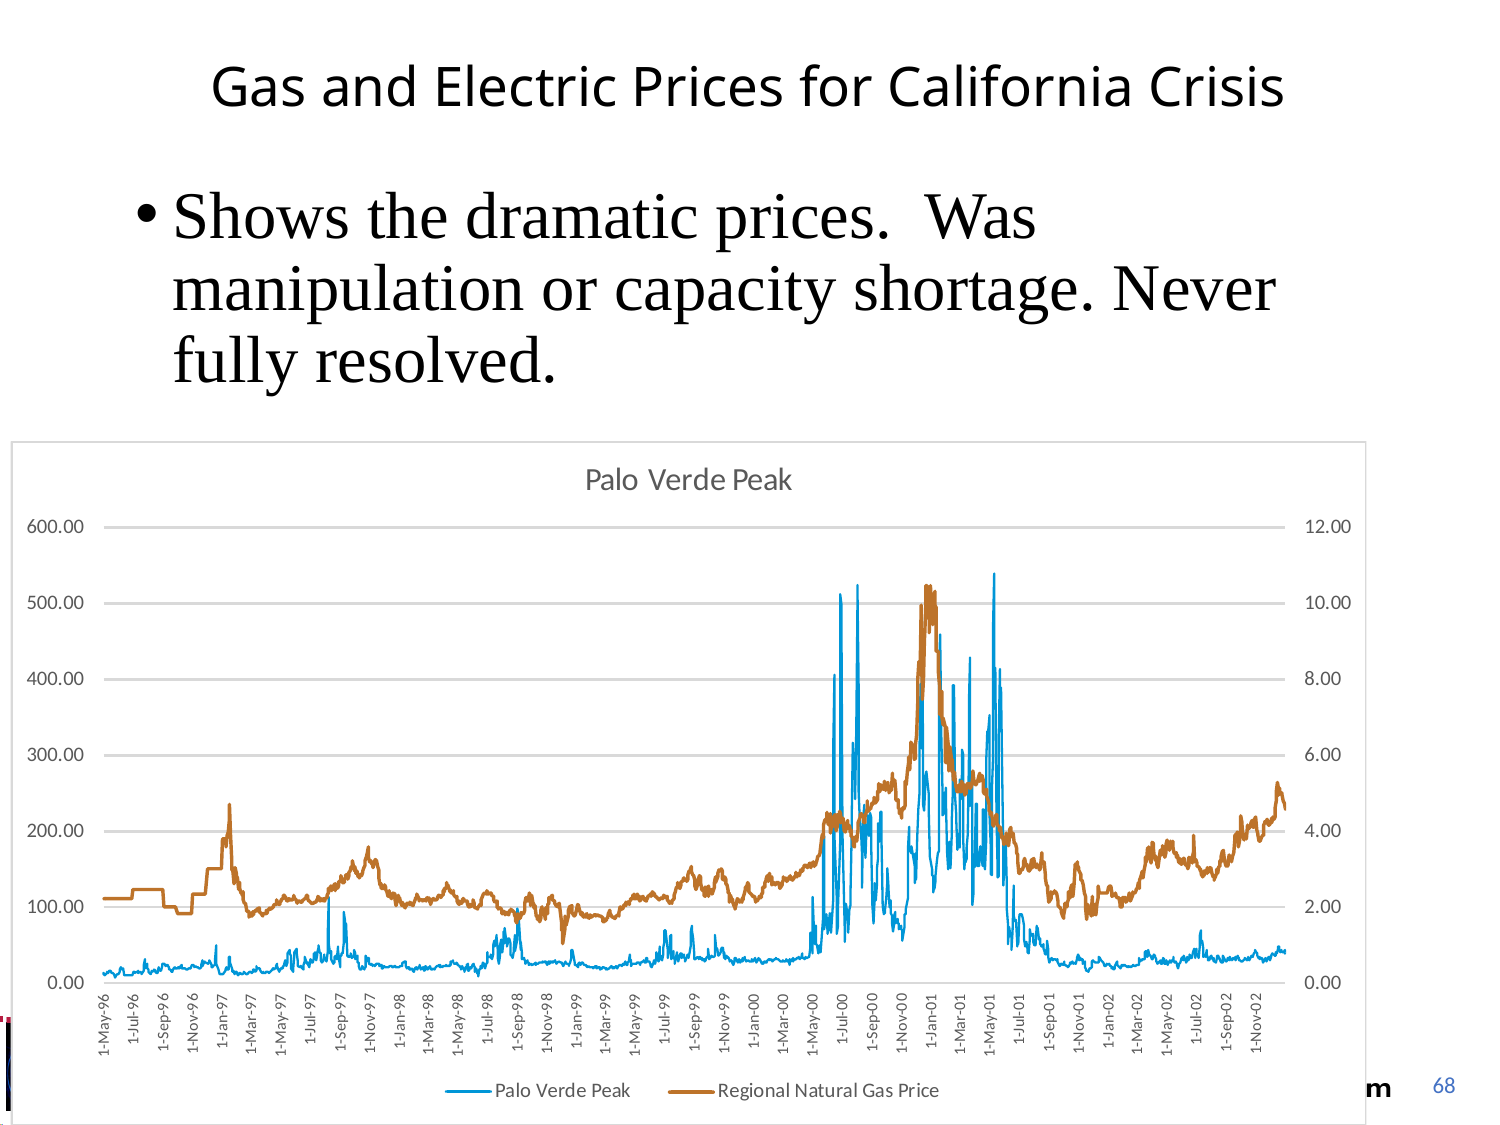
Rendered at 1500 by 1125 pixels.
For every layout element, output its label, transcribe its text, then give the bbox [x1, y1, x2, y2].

picture [0, 441, 1399, 1125]
list Shows the dramatic prices. Was manipulation or capacity shortage. Never fully resolved. [120, 173, 1417, 980]
slide_number 68 [1399, 1063, 1490, 1108]
title Gas and Electric Prices for California Crisis [120, 32, 1378, 146]
